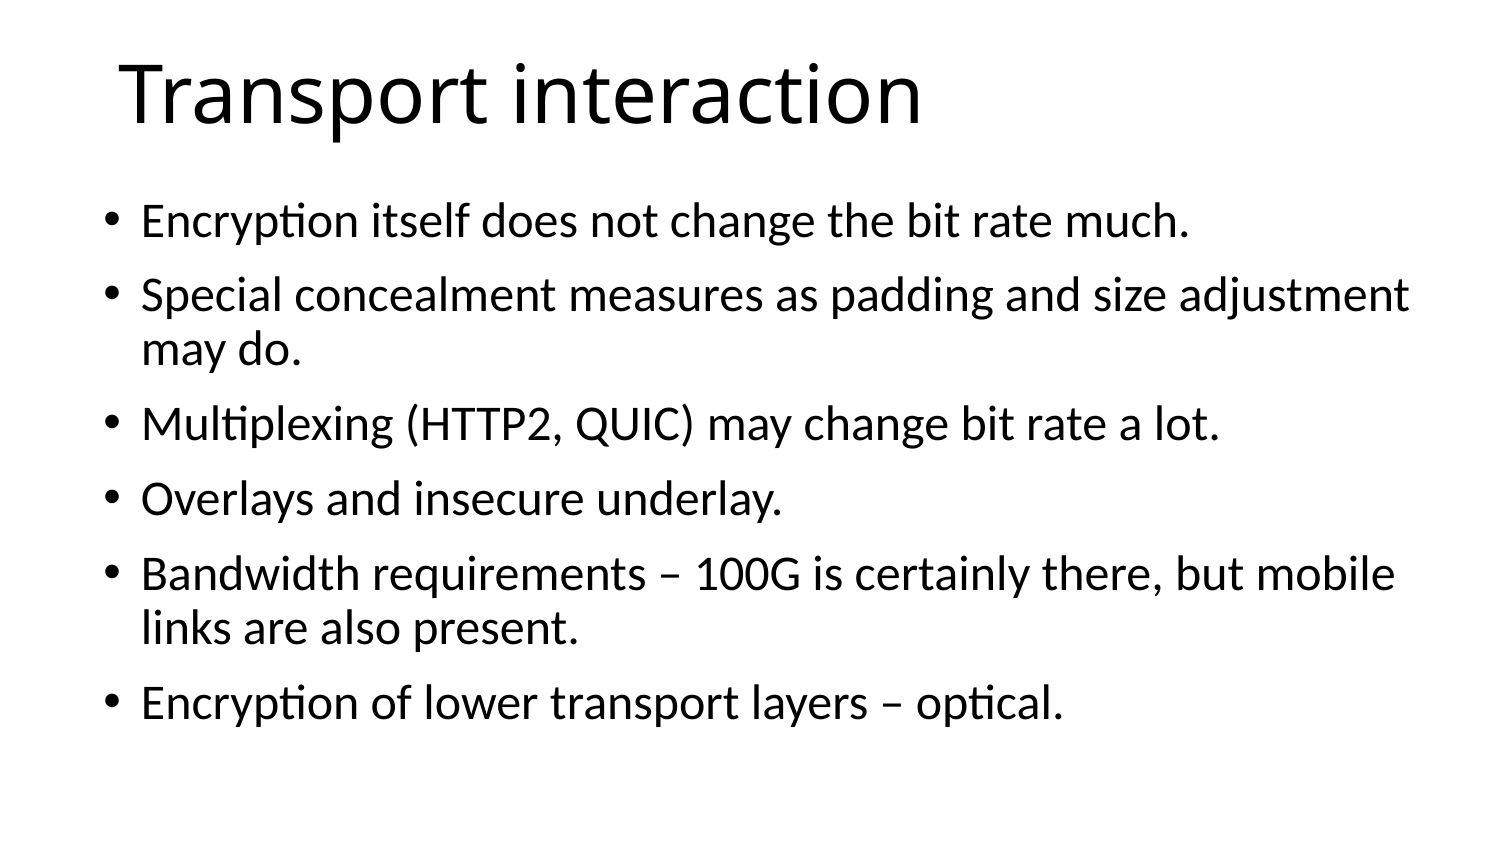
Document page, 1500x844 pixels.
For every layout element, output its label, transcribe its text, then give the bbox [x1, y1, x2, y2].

text_box Encryption itself does not change the bit rate much. Special concealment measures as padding and size adjustment may do. Multiplexing (HTTP2, QUIC) may change bit rate a lot. Overlays and insecure underlay. Bandwidth requirements – 100G is certainly there, but mobile links are also present. Encryption of lower transport layers – optical. [88, 186, 1436, 838]
title Transport interaction [103, 44, 1397, 149]
